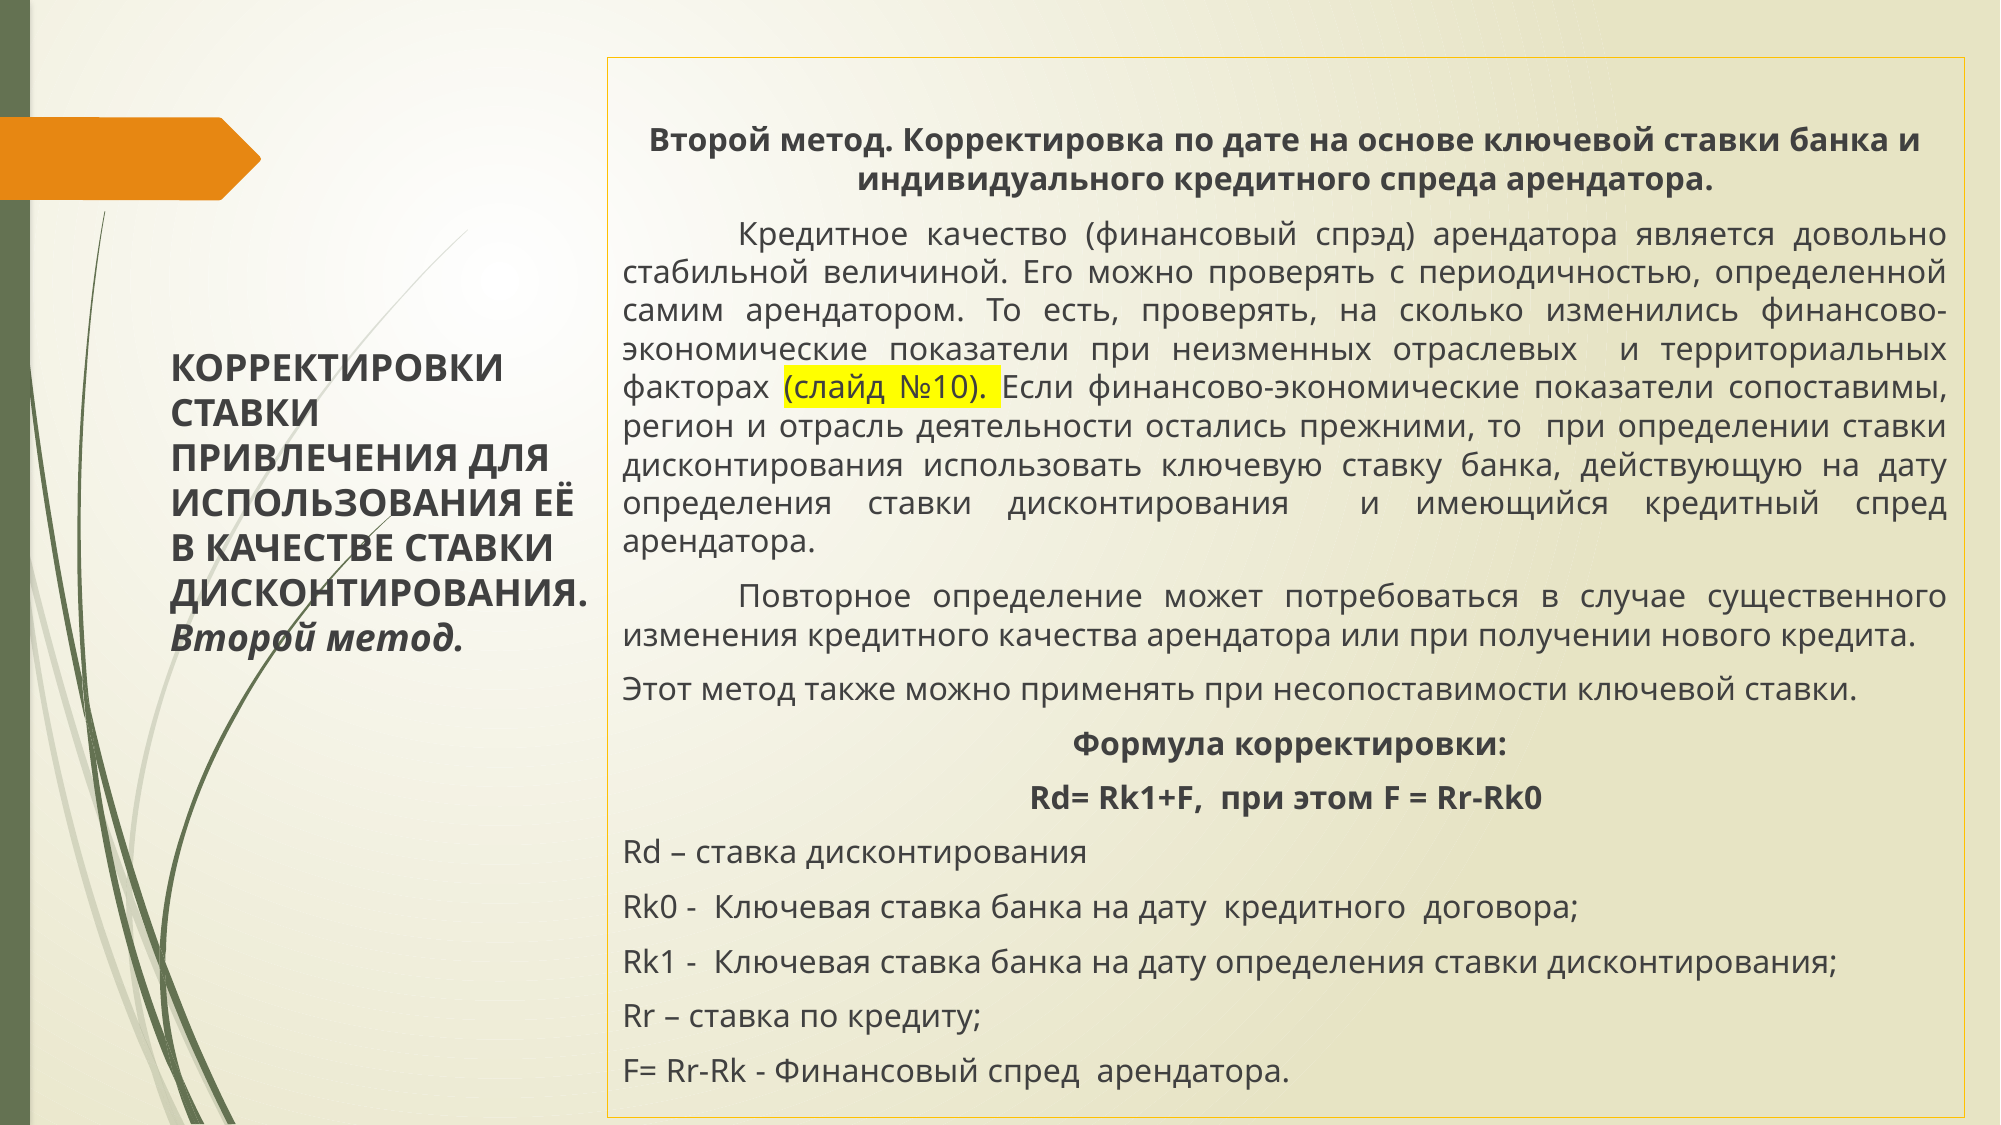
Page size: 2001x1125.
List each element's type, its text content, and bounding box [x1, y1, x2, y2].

list Второй метод. Корректировка по дате на основе ключевой ставки банка и индивидуального кредитного спреда арендатора. Кредитное качество (финансовый спрэд) арендатора является довольно стабильной величиной. Его можно проверять с периодичностью, определенной самим арендатором. То есть, проверять, на сколько изменились финансово-экономические показатели при неизменных отраслевых и территориальных факторах (слайд №10). Если финансово-экономические показатели сопоставимы, регион и отрасль деятельности остались прежними, то при определении ставки дисконтирования использовать ключевую ставку банка, действующую на дату определения ставки дисконтирования и имеющийся кредитный спред арендатора. Повторное определение может потребоваться в случае существенного изменения кредитного качества арендатора или при получении нового кредита. Этот метод также можно применять при несопоставимости ключевой ставки. Формула корректировки: Rd= Rk1+F, при этом F = Rr-Rk0 Rd – ставка дисконтирования Rk0 - Ключевая ставка банка на дату кредитного договора; Rk1 - Ключевая ставка банка на дату определения ставки дисконтирования; Rr – ставка по кредиту; F= Rr-Rk - Финансовый спред арендатора. [607, 57, 1965, 1118]
title КОРРЕКТИРОВКИ СТАВКИ ПРИВЛЕЧЕНИЯ ДЛЯ ИСПОЛЬЗОВАНИЯ ЕЁ В КАЧЕСТВЕ СТАВКИ ДИСКОНТИРОВАНИЯ. Второй метод. [154, 73, 607, 930]
